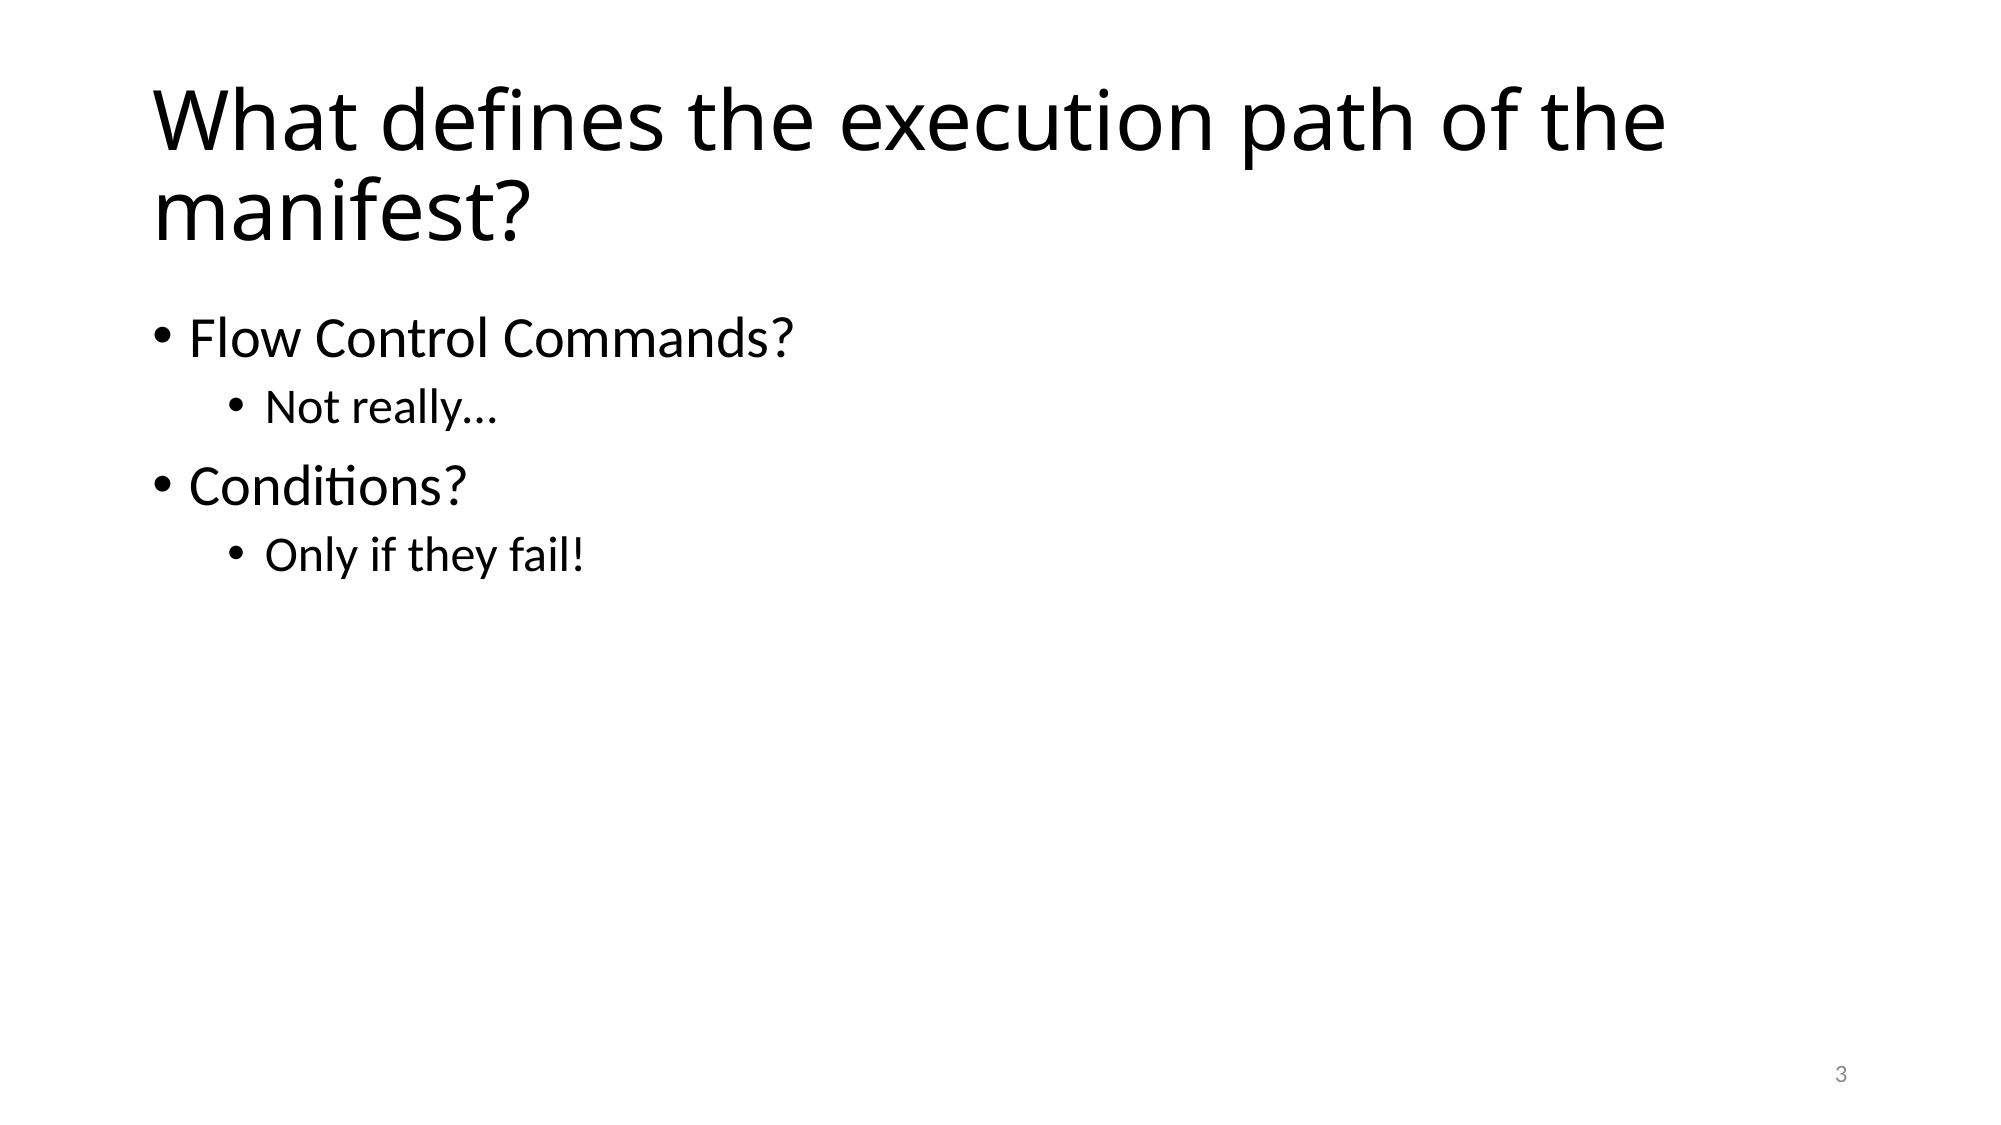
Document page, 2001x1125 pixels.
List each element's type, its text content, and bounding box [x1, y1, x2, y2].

slide_number 3 [1412, 1042, 1863, 1103]
list Flow Control Commands? Not really… Conditions? Only if they fail! [137, 299, 1863, 1014]
title What defines the execution path of the manifest? [137, 59, 1863, 278]
